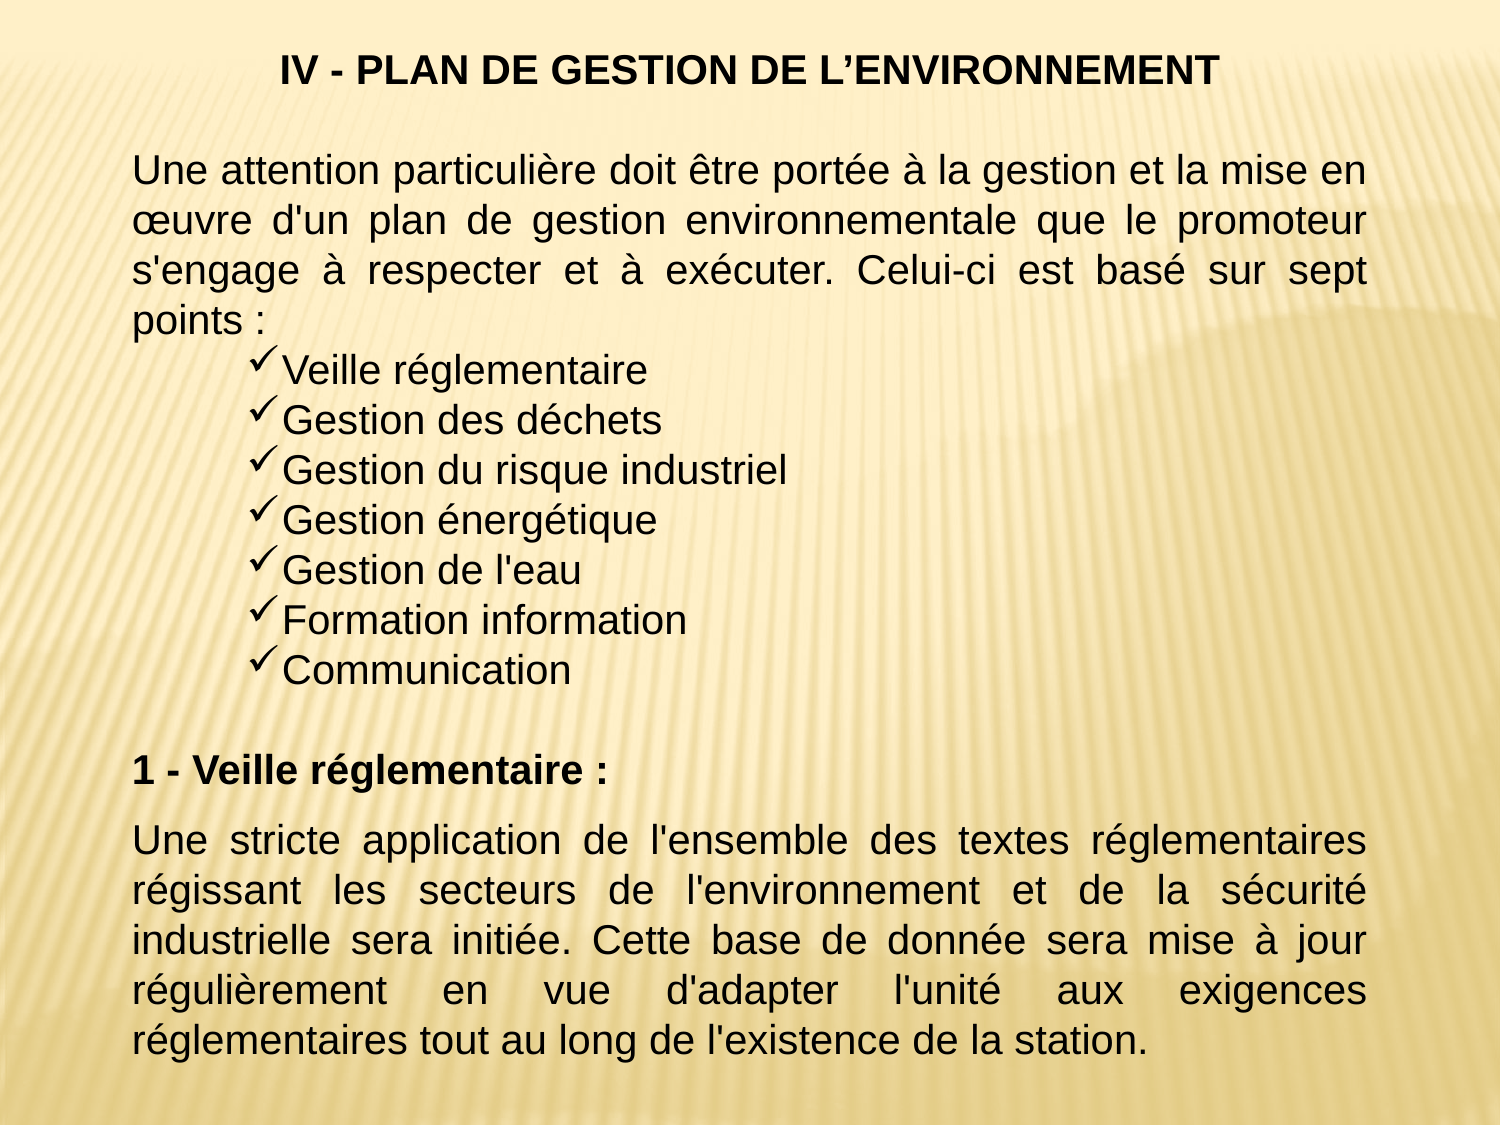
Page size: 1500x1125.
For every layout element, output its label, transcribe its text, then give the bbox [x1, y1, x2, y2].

text_box IV - PLAN DE GESTION DE L’ENVIRONNEMENT Une attention particulière doit être portée à la gestion et la mise en œuvre d'un plan de gestion environnementale que le promoteur s'engage à respecter et à exécuter. Celui-ci est basé sur sept points : Veille réglementaire Gestion des déchets Gestion du risque industriel Gestion énergétique Gestion de l'eau Formation information Communication 1 - Veille réglementaire : Une stricte application de l'ensemble des textes réglementaires régissant les secteurs de l'environnement et de la sécurité industrielle sera initiée. Cette base de donnée sera mise à jour régulièrement en vue d'adapter l'unité aux exigences réglementaires tout au long de l'existence de la station. [117, 35, 1383, 1116]
